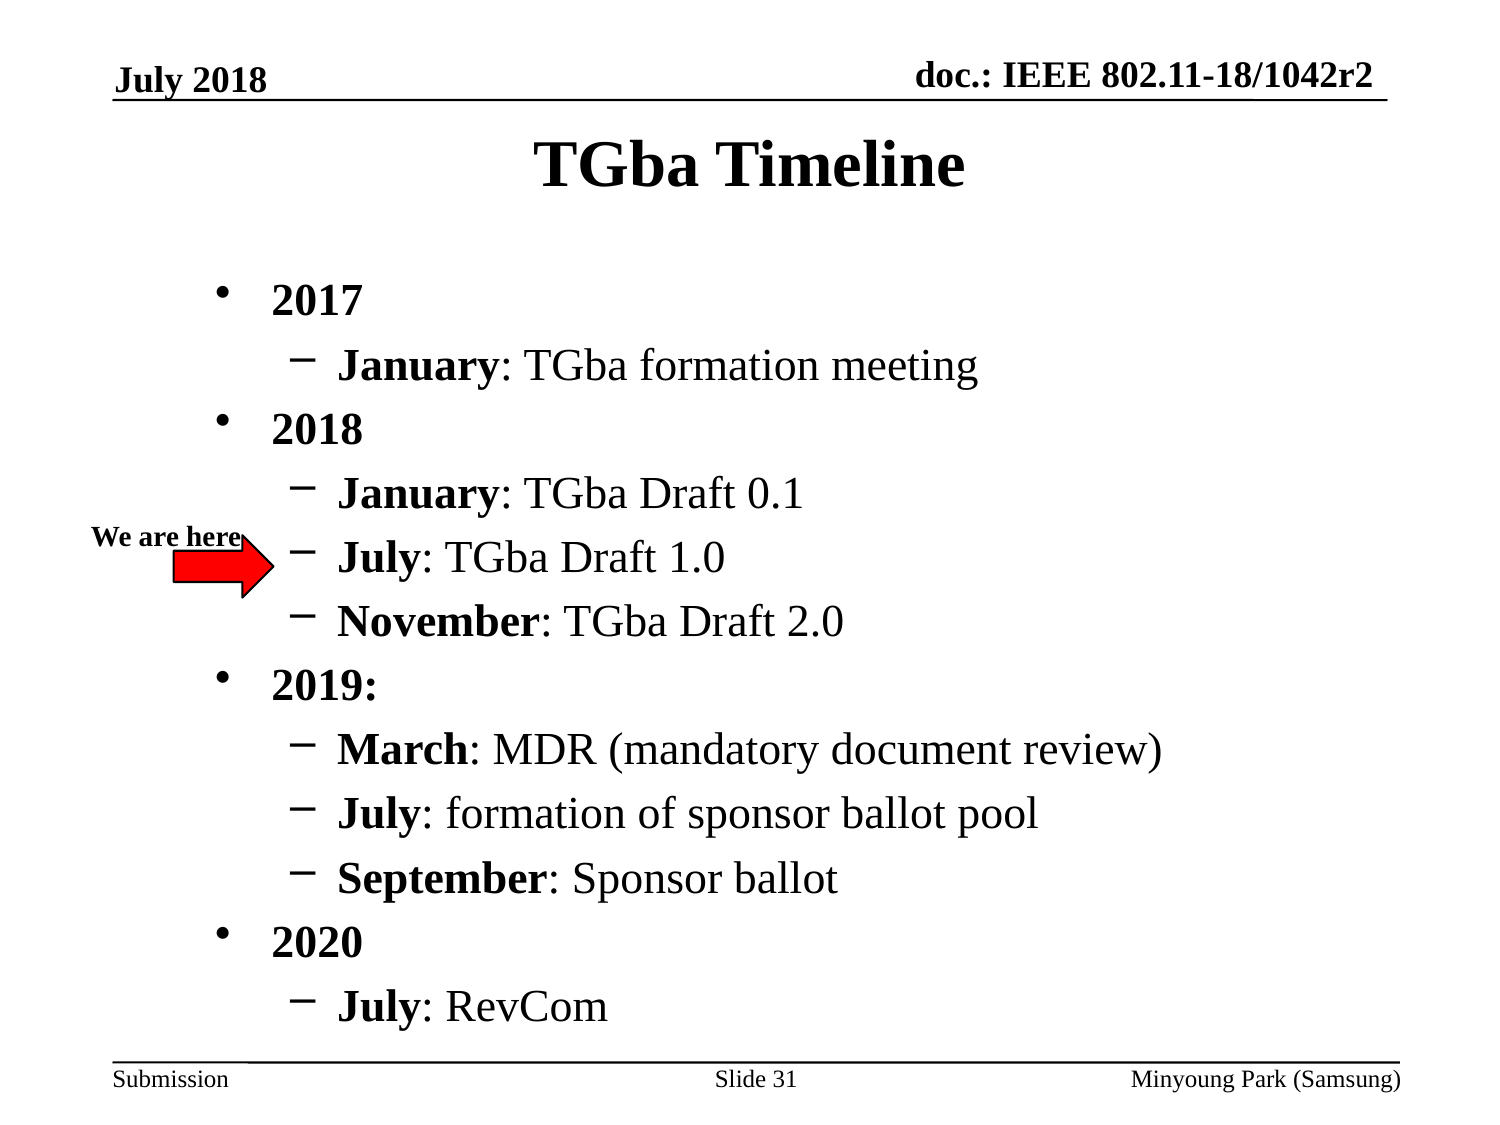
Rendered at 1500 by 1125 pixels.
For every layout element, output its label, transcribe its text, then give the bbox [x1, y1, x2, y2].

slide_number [114, 54, 335, 101]
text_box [74, 509, 274, 598]
footer Minyoung Park (Samsung) [949, 1061, 1402, 1093]
title TGba Timeline [112, 112, 1388, 288]
list 2017 January: TGba formation meeting 2018 January: TGba Draft 0.1 July: TGba Draft 1.0 November: TGba Draft 2.0 2019: March: MDR (mandatory document review) July: formation of sponsor ballot pool September: Sponsor ballot 2020 July: RevCom [200, 288, 1388, 1063]
slide_number Slide 31 [712, 1061, 800, 1093]
